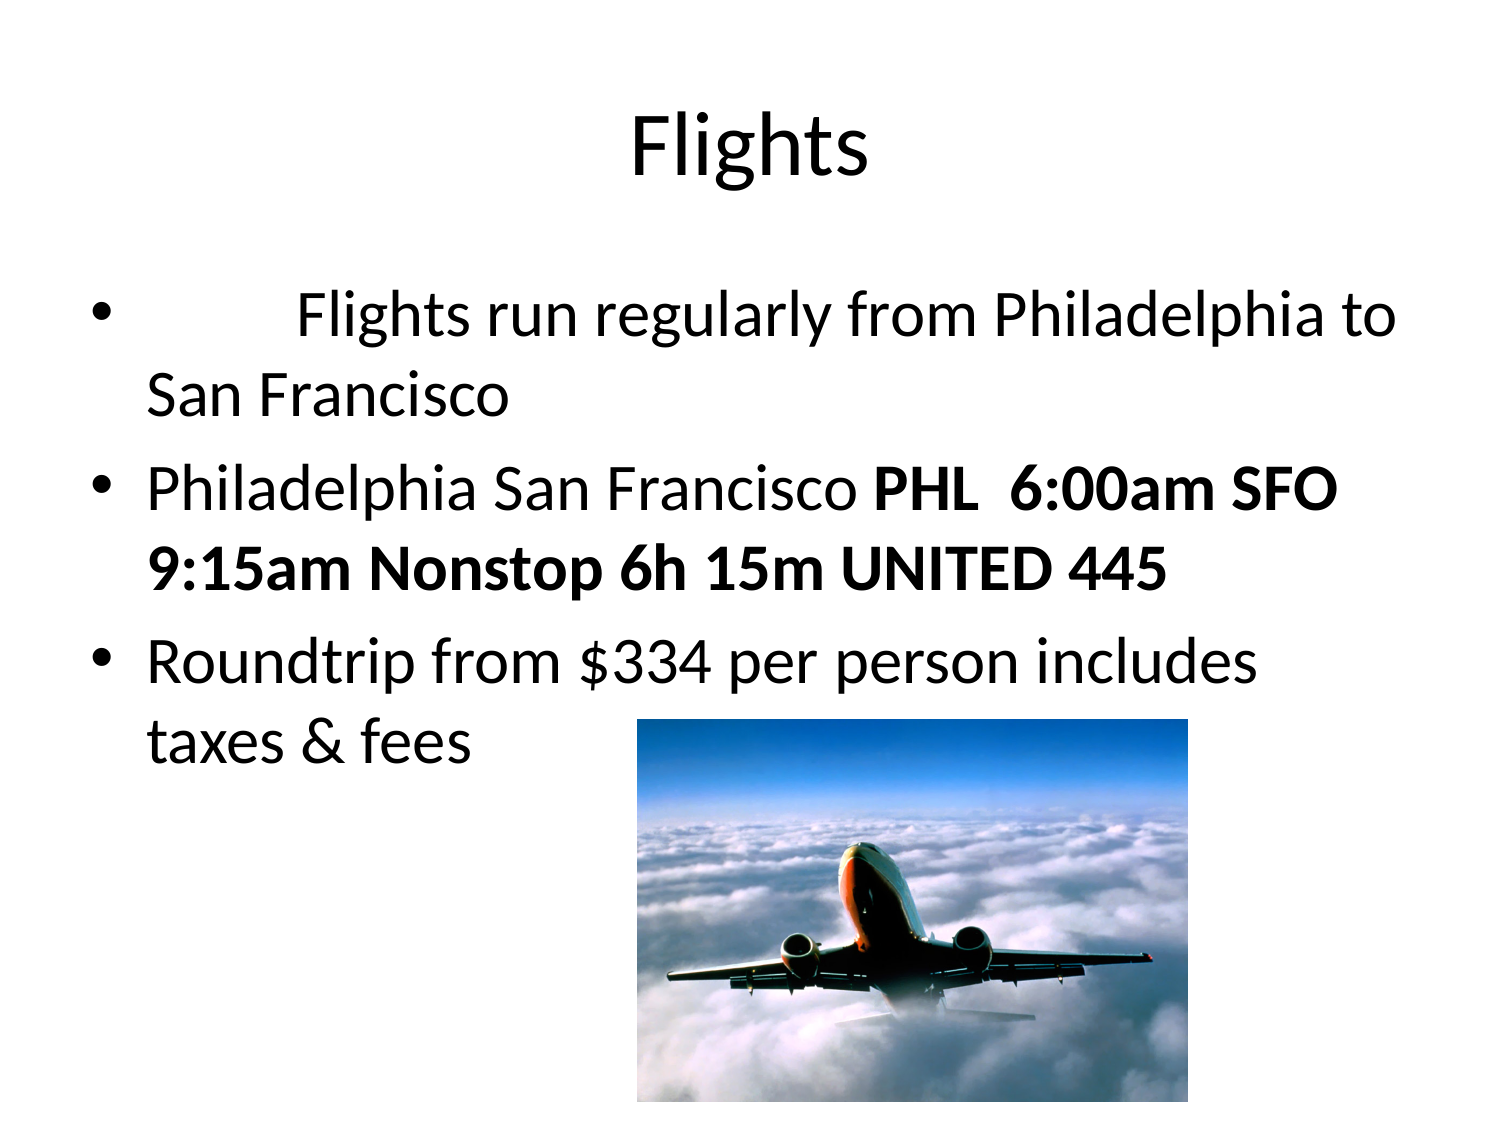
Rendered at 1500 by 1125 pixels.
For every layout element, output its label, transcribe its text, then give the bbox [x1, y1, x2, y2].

list Flights run regularly from Philadelphia to San Francisco Philadelphia San Francisco PHL 6:00am SFO 9:15am Nonstop 6h 15m UNITED 445 Roundtrip from $334 per person includes taxes & fees [75, 262, 1425, 1005]
picture [637, 719, 1188, 1102]
title Flights [75, 45, 1425, 233]
